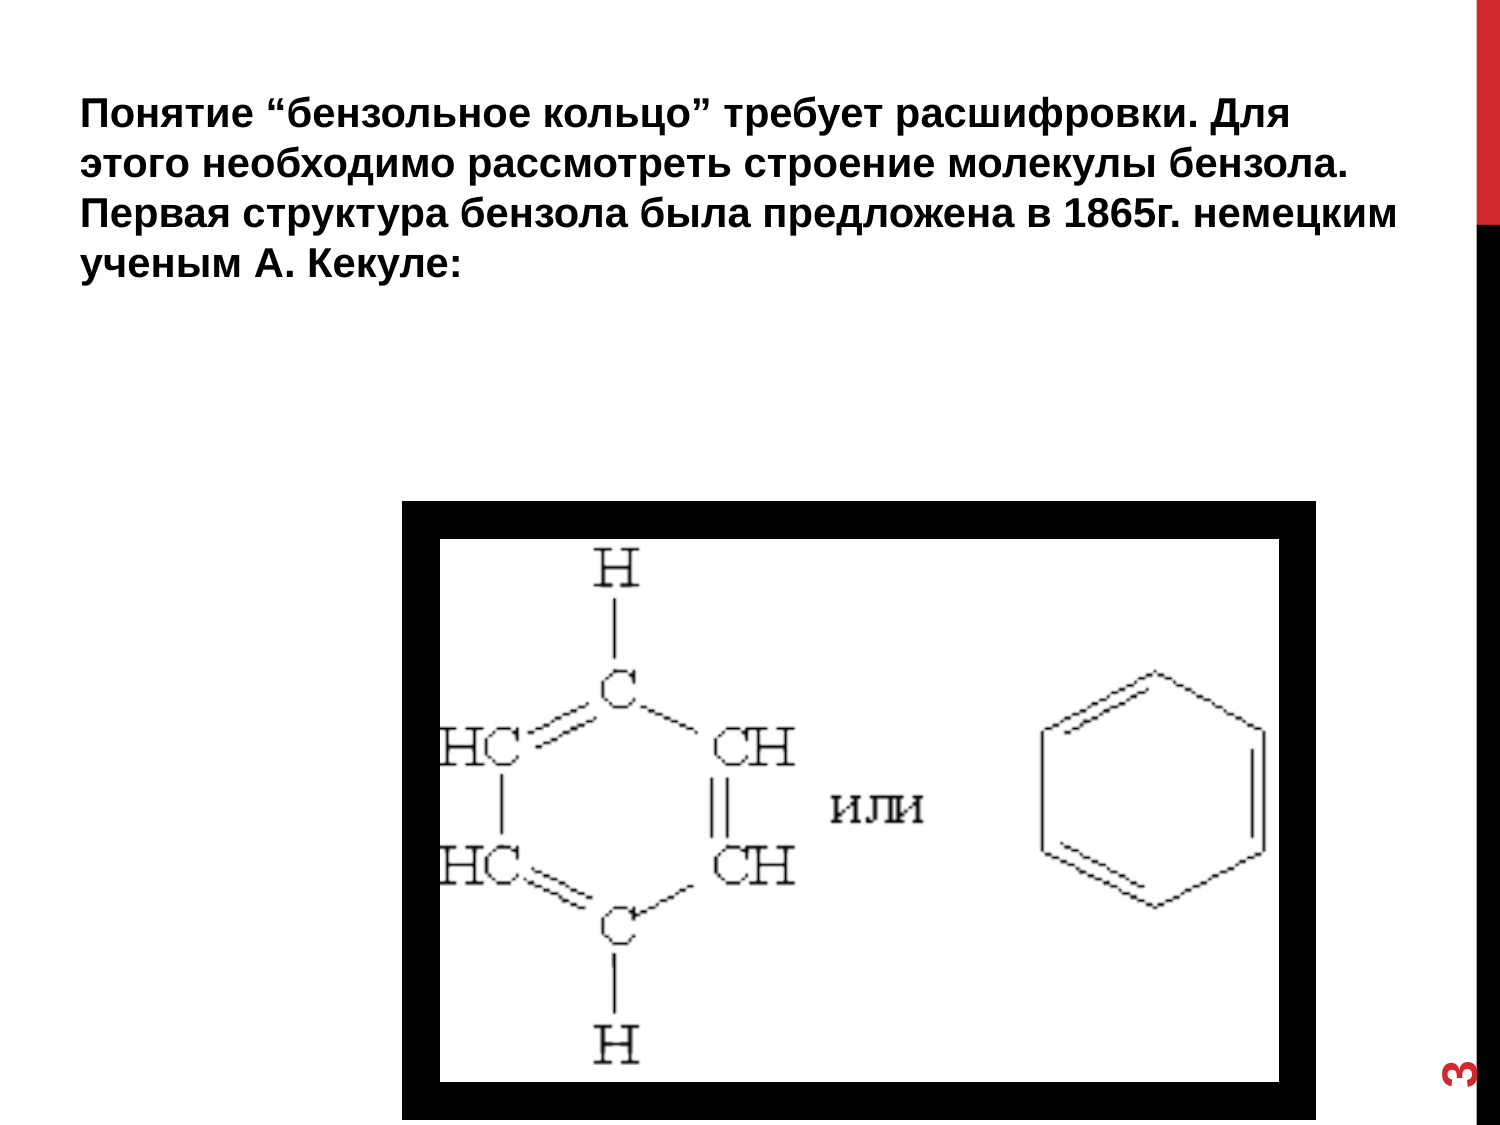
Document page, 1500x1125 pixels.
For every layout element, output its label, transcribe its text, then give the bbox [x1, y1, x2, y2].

list Понятие “бензольное кольцо” требует расшифровки. Для этого необходимо рассмотреть строение молекулы бензола. Первая структура бензола была предложена в 1865г. немецким ученым А. Кекуле: [64, 77, 1416, 556]
picture [439, 538, 1280, 1083]
slide_number 3 [1427, 887, 1488, 1104]
